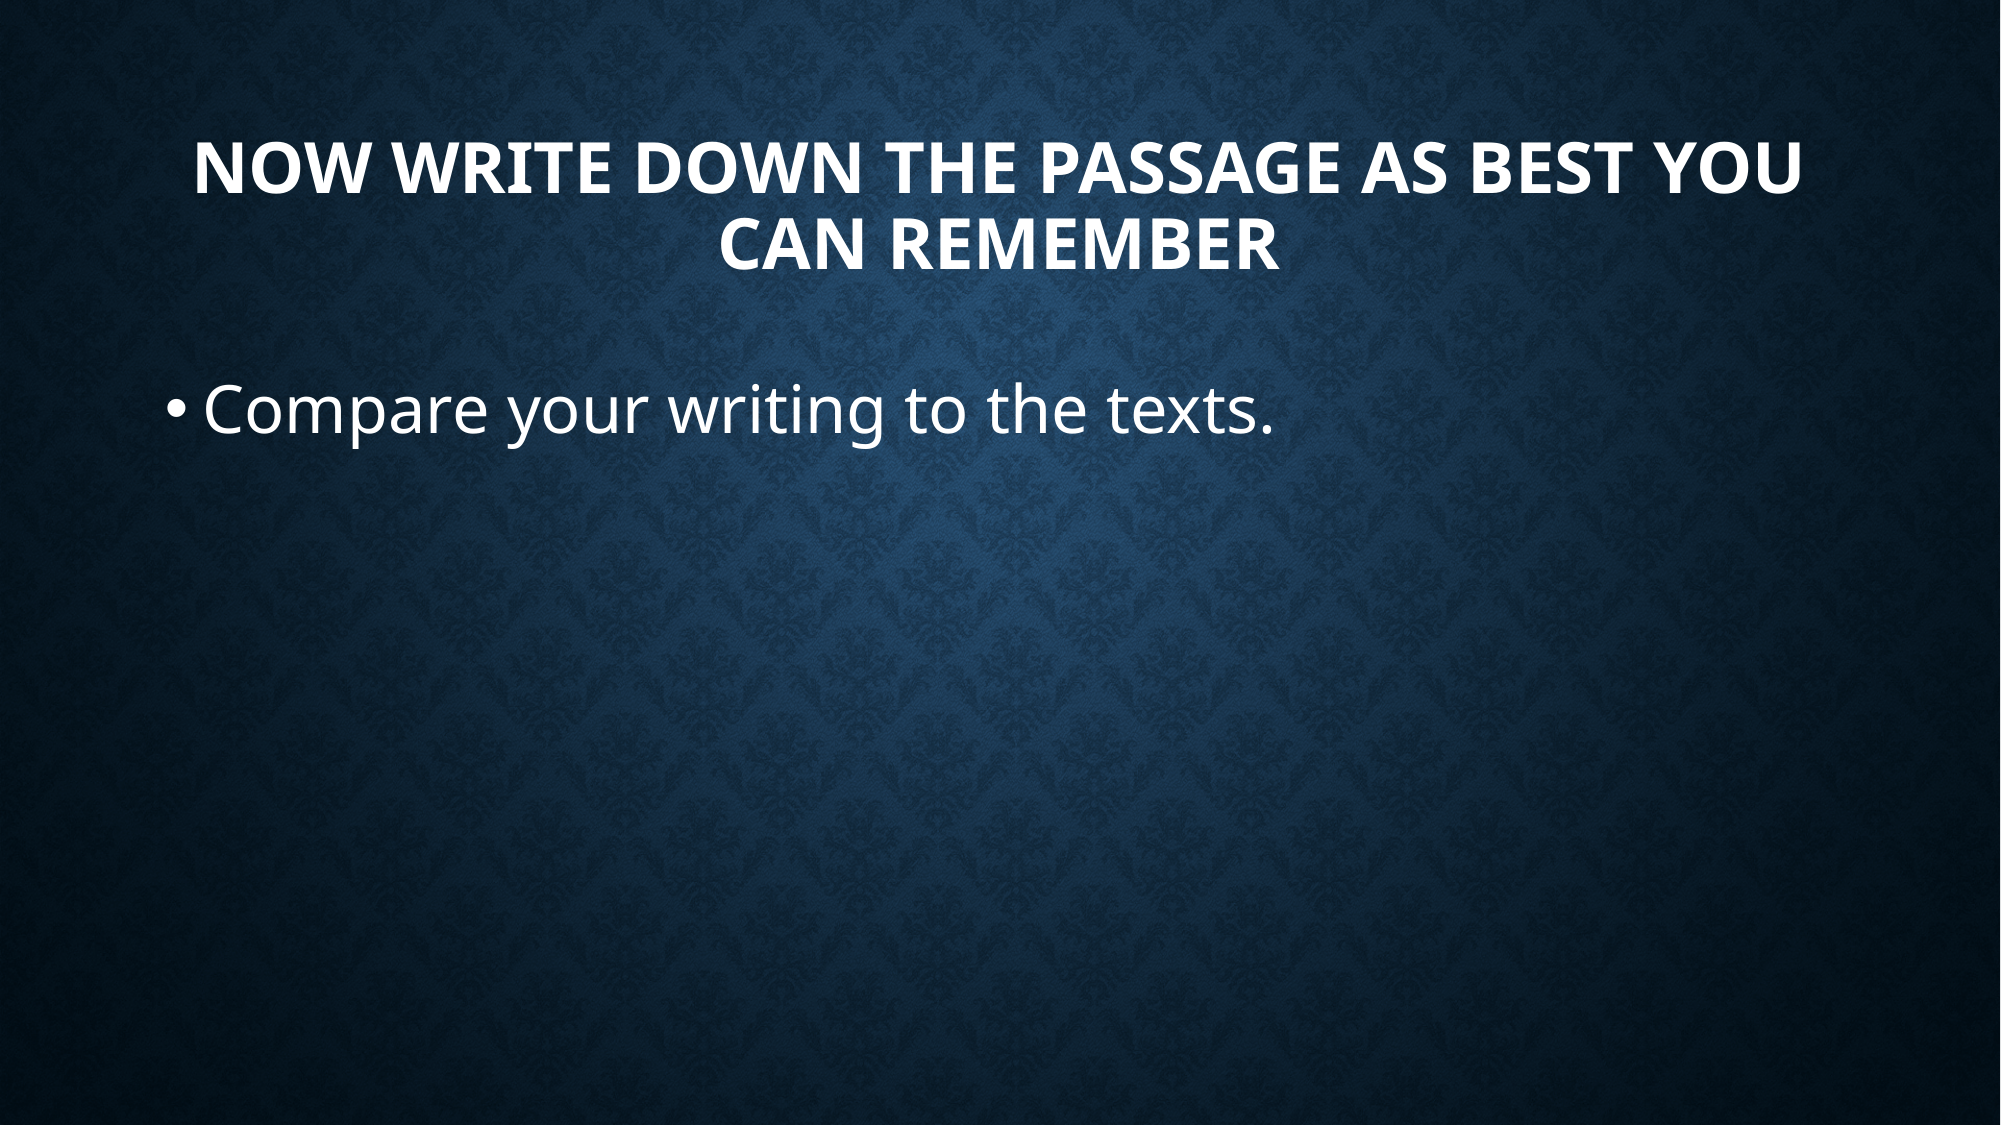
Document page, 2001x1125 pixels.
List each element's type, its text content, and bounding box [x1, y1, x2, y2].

list Compare your writing to the texts. [149, 343, 1849, 950]
title Now write down the passage as best you can remember [149, 99, 1849, 318]
